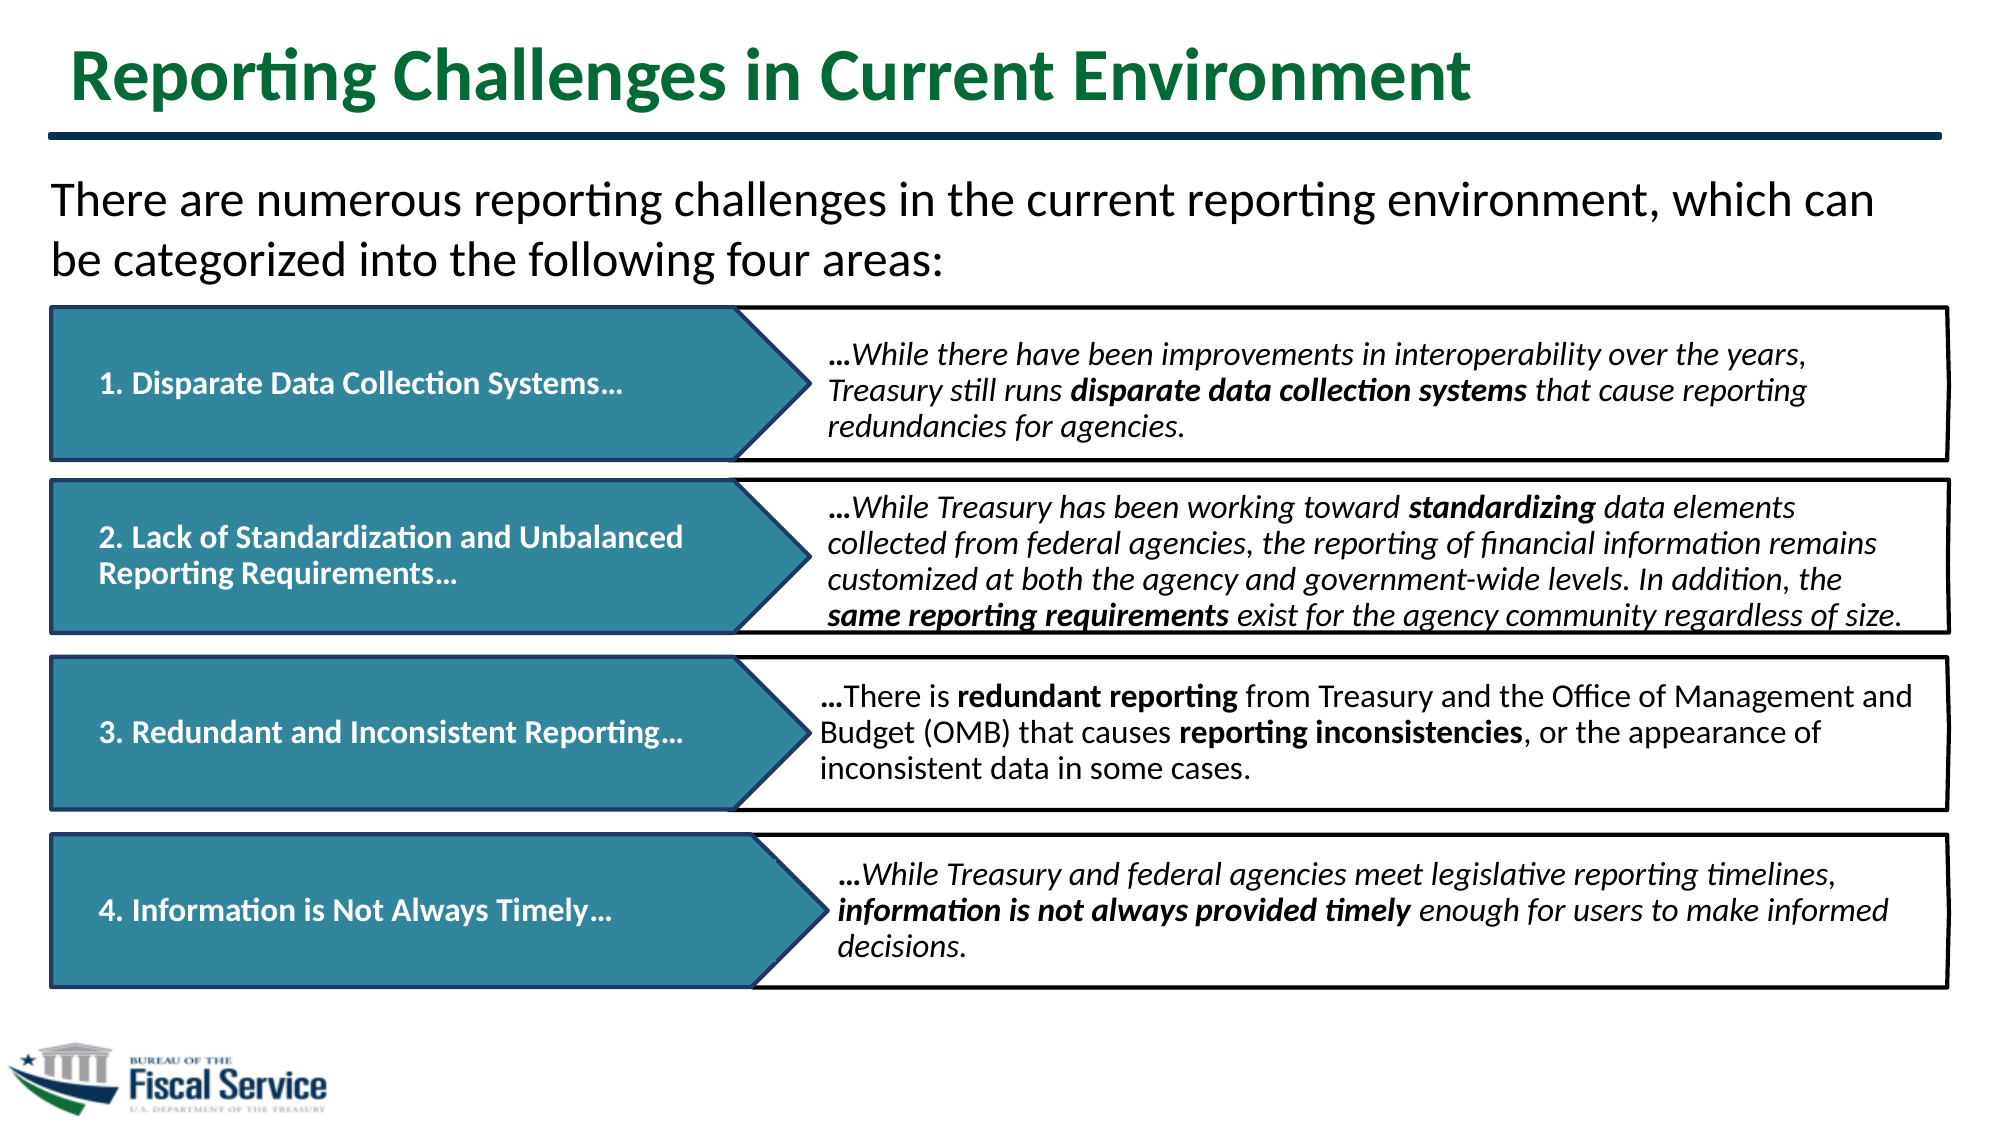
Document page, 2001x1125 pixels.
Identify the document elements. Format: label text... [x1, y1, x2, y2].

text_box Reporting Challenges in Current Environment [70, 25, 1559, 132]
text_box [51, 306, 1950, 811]
picture [0, 1038, 340, 1125]
text_box There are numerous reporting challenges in the current reporting environment, which can be categorized into the following four areas: [35, 158, 1934, 294]
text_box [51, 834, 1950, 988]
text_box [48, 132, 1942, 140]
